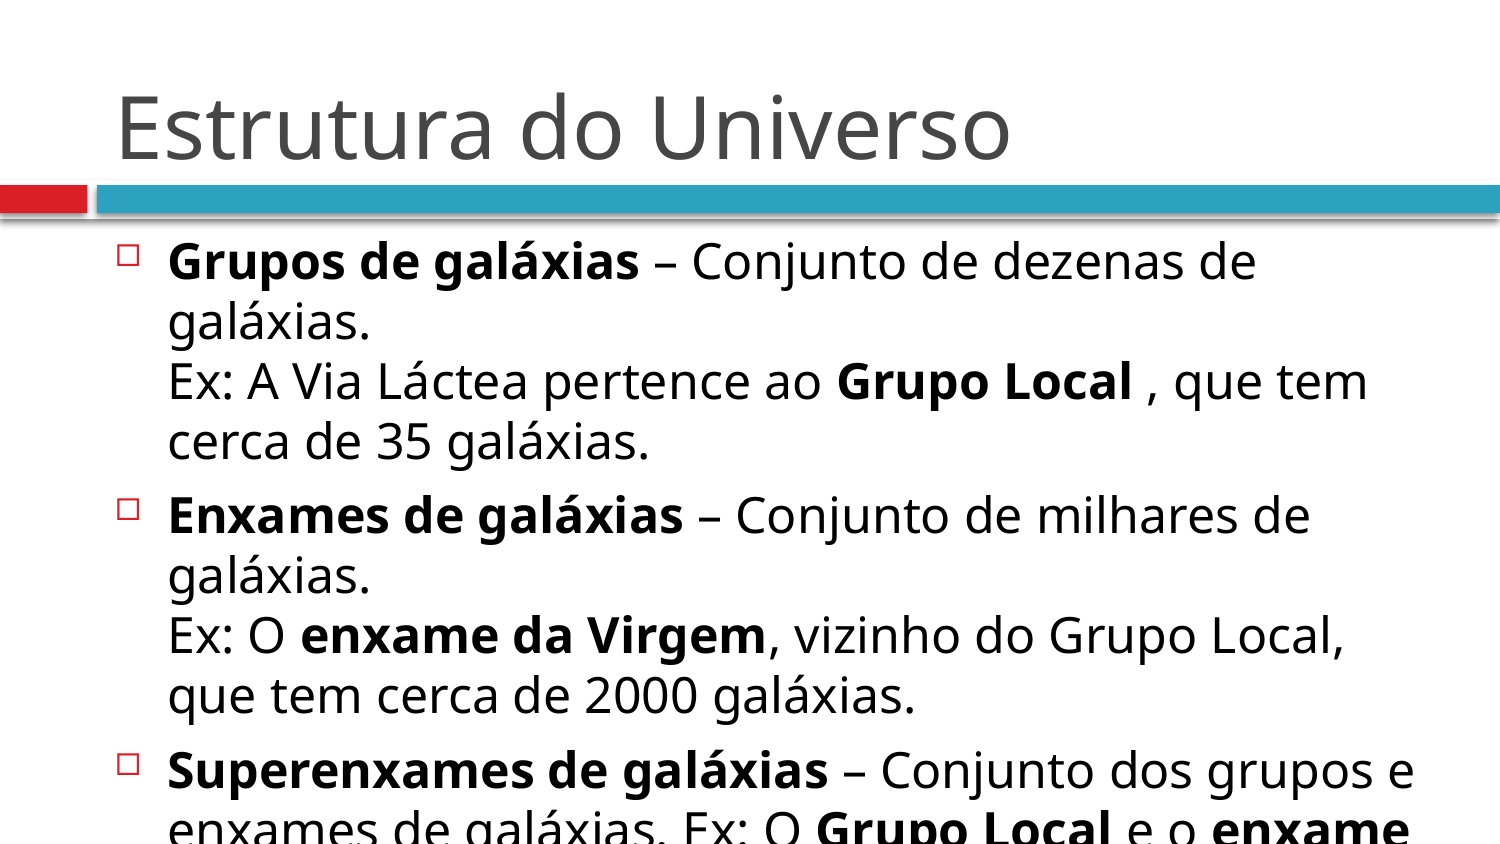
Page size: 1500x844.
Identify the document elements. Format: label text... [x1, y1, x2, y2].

title Estrutura do Universo [99, 19, 1438, 185]
list Grupos de galáxias – Conjunto de dezenas de galáxias. Ex: A Via Láctea pertence ao Grupo Local , que tem cerca de 35 galáxias. Enxames de galáxias – Conjunto de milhares de galáxias. Ex: O enxame da Virgem, vizinho do Grupo Local, que tem cerca de 2000 galáxias. Superenxames de galáxias – Conjunto dos grupos e enxames de galáxias. Ex: O Grupo Local e o enxame da Virgem pertencem ao superenxame da Virgem. [99, 221, 1447, 760]
